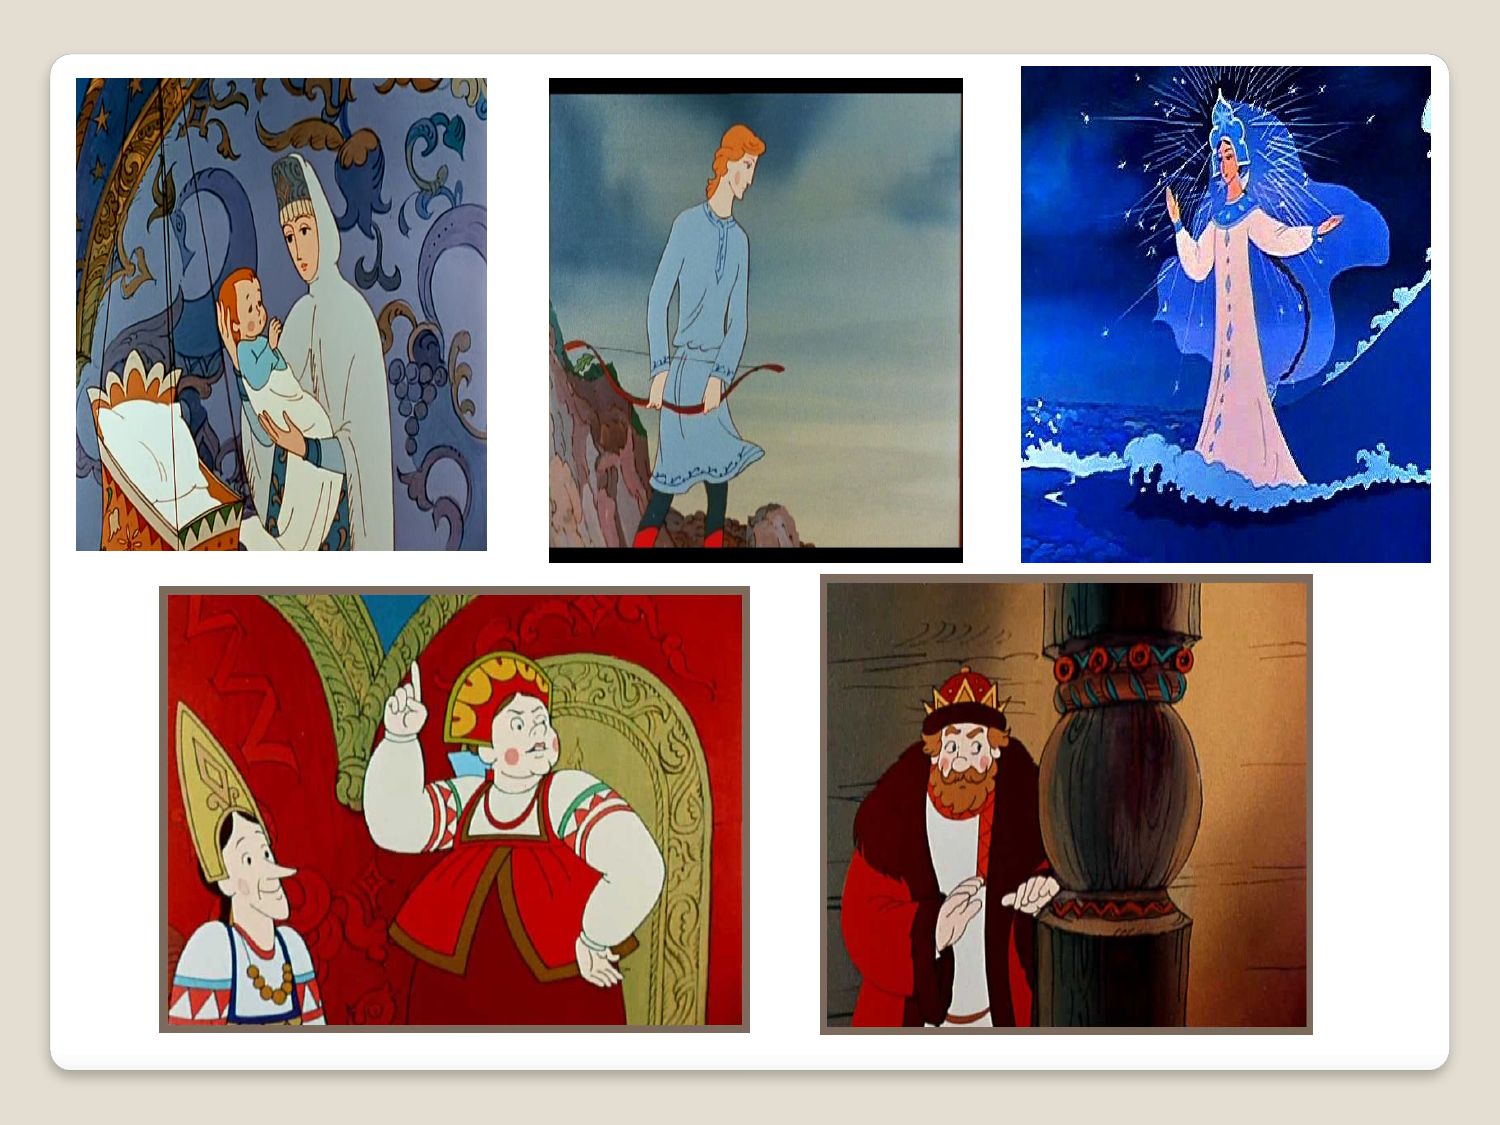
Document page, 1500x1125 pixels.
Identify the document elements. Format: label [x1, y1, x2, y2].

picture [820, 574, 1314, 1036]
picture [548, 77, 963, 563]
picture [1021, 66, 1431, 563]
picture [76, 77, 488, 551]
picture [159, 585, 750, 1033]
